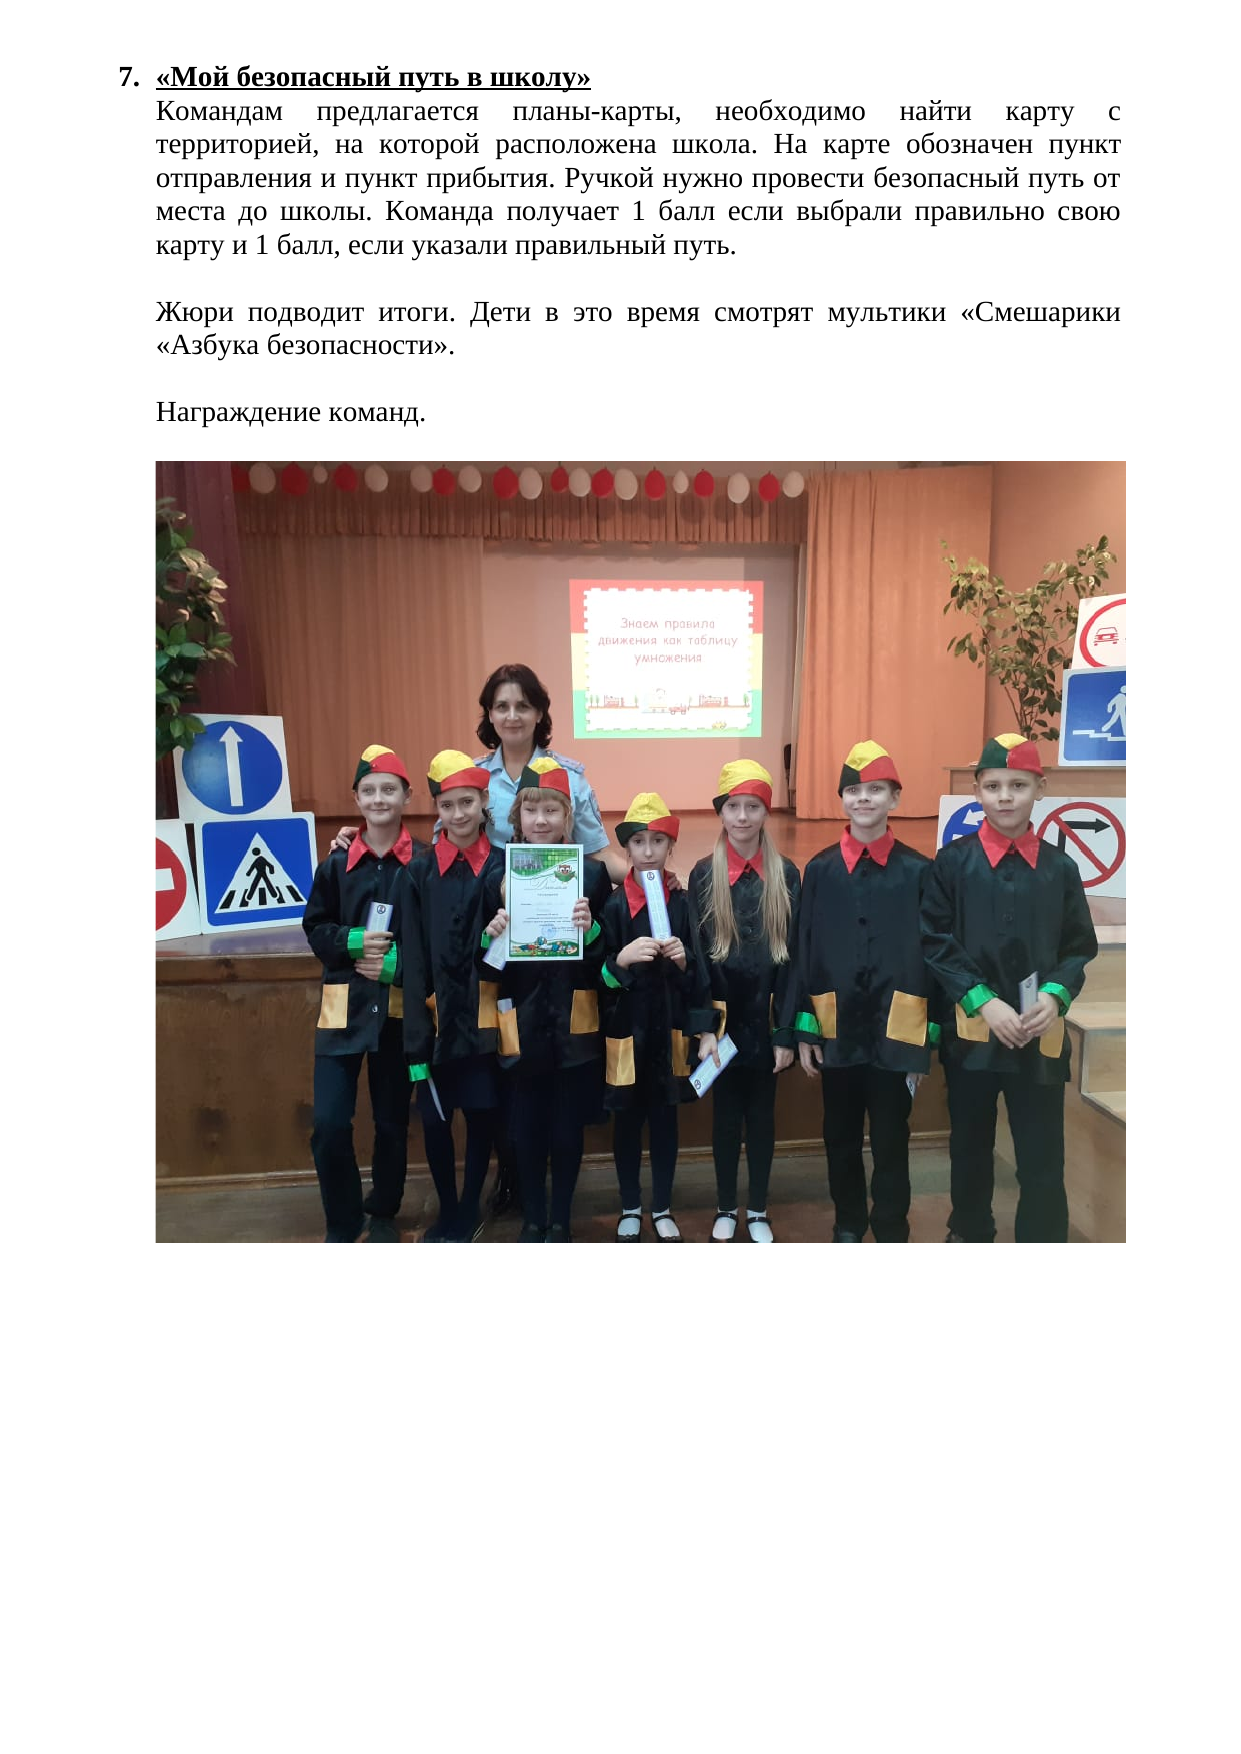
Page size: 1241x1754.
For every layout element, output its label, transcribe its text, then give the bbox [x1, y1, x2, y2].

list Командам предлагается планы-карты, необходимо найти карту с территорией, на которой расположена школа. На карте обозначен пункт отправления и пункт прибытия. Ручкой нужно провести безопасный путь от места до школы. Команда получает 1 балл если выбрали правильно свою карту и 1 балл, если указали правильный путь. [156, 93, 1122, 260]
list «Мой безопасный путь в школу» [118, 59, 1122, 93]
list Жюри подводит итоги. Дети в это время смотрят мультики «Смешарики «Азбука безопасности». [156, 294, 1122, 361]
picture [155, 461, 1126, 1243]
list Награждение команд. [156, 394, 1122, 428]
